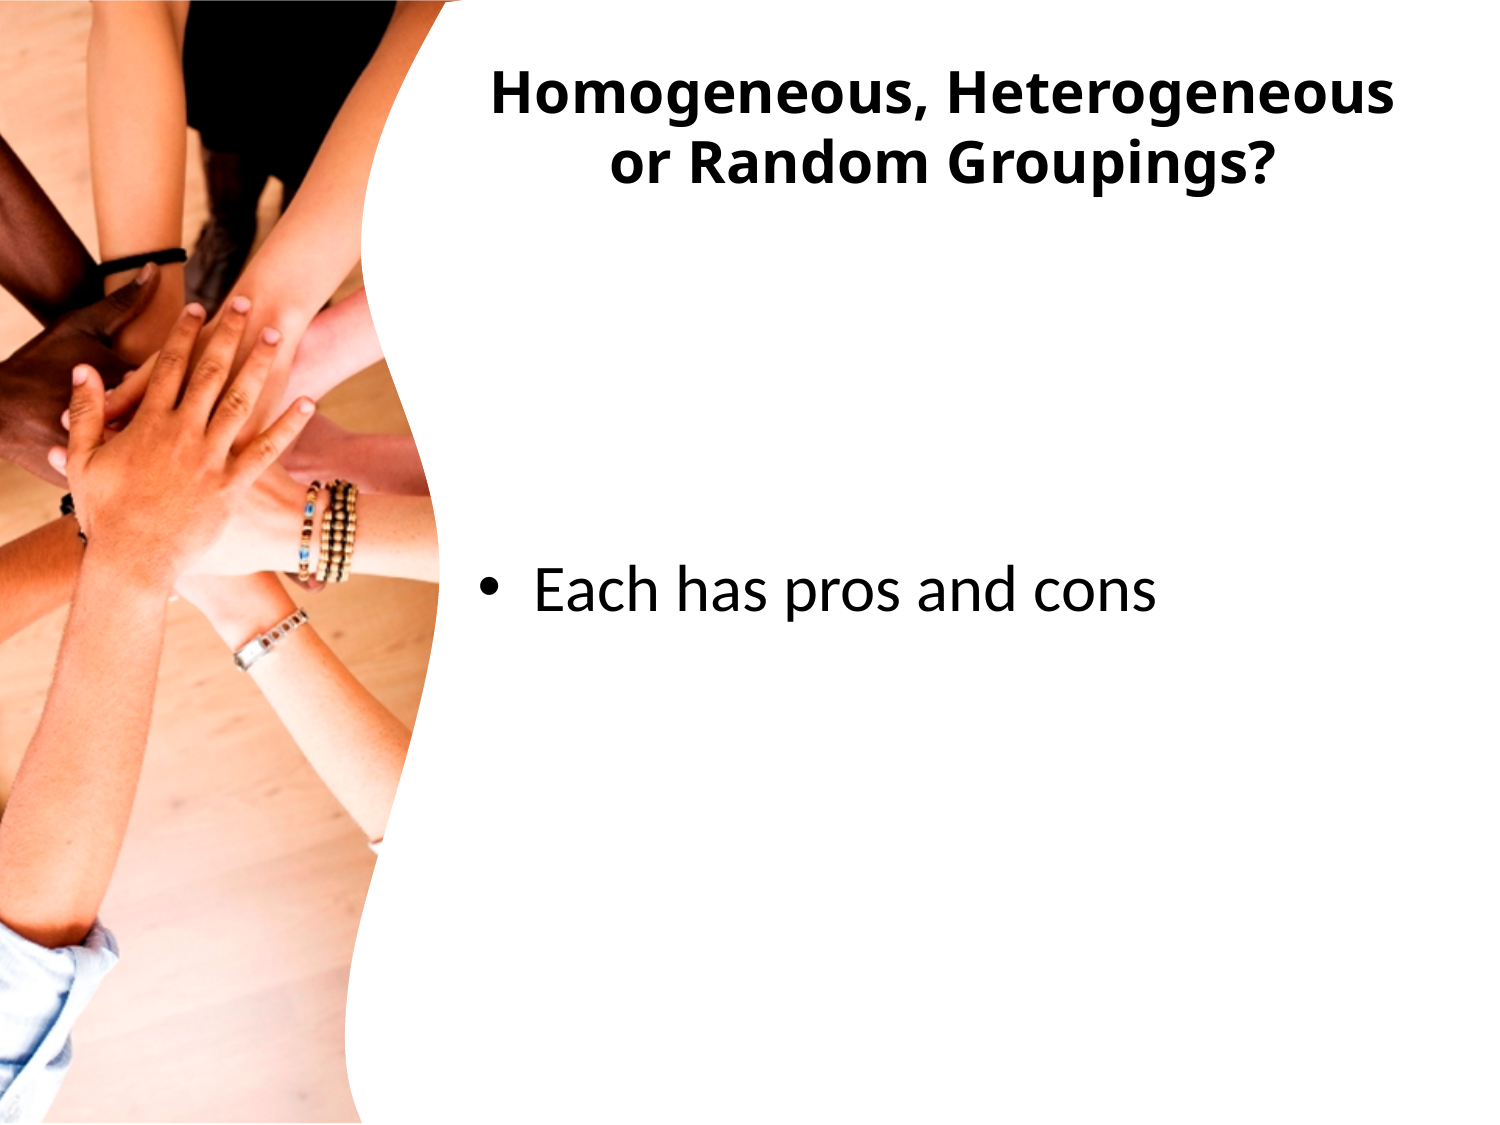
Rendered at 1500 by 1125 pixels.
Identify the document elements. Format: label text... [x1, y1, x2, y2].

picture [0, 0, 456, 1125]
title Homogeneous, Heterogeneous or Random Groupings? [450, 24, 1438, 225]
list Each has pros and cons [462, 537, 1438, 638]
